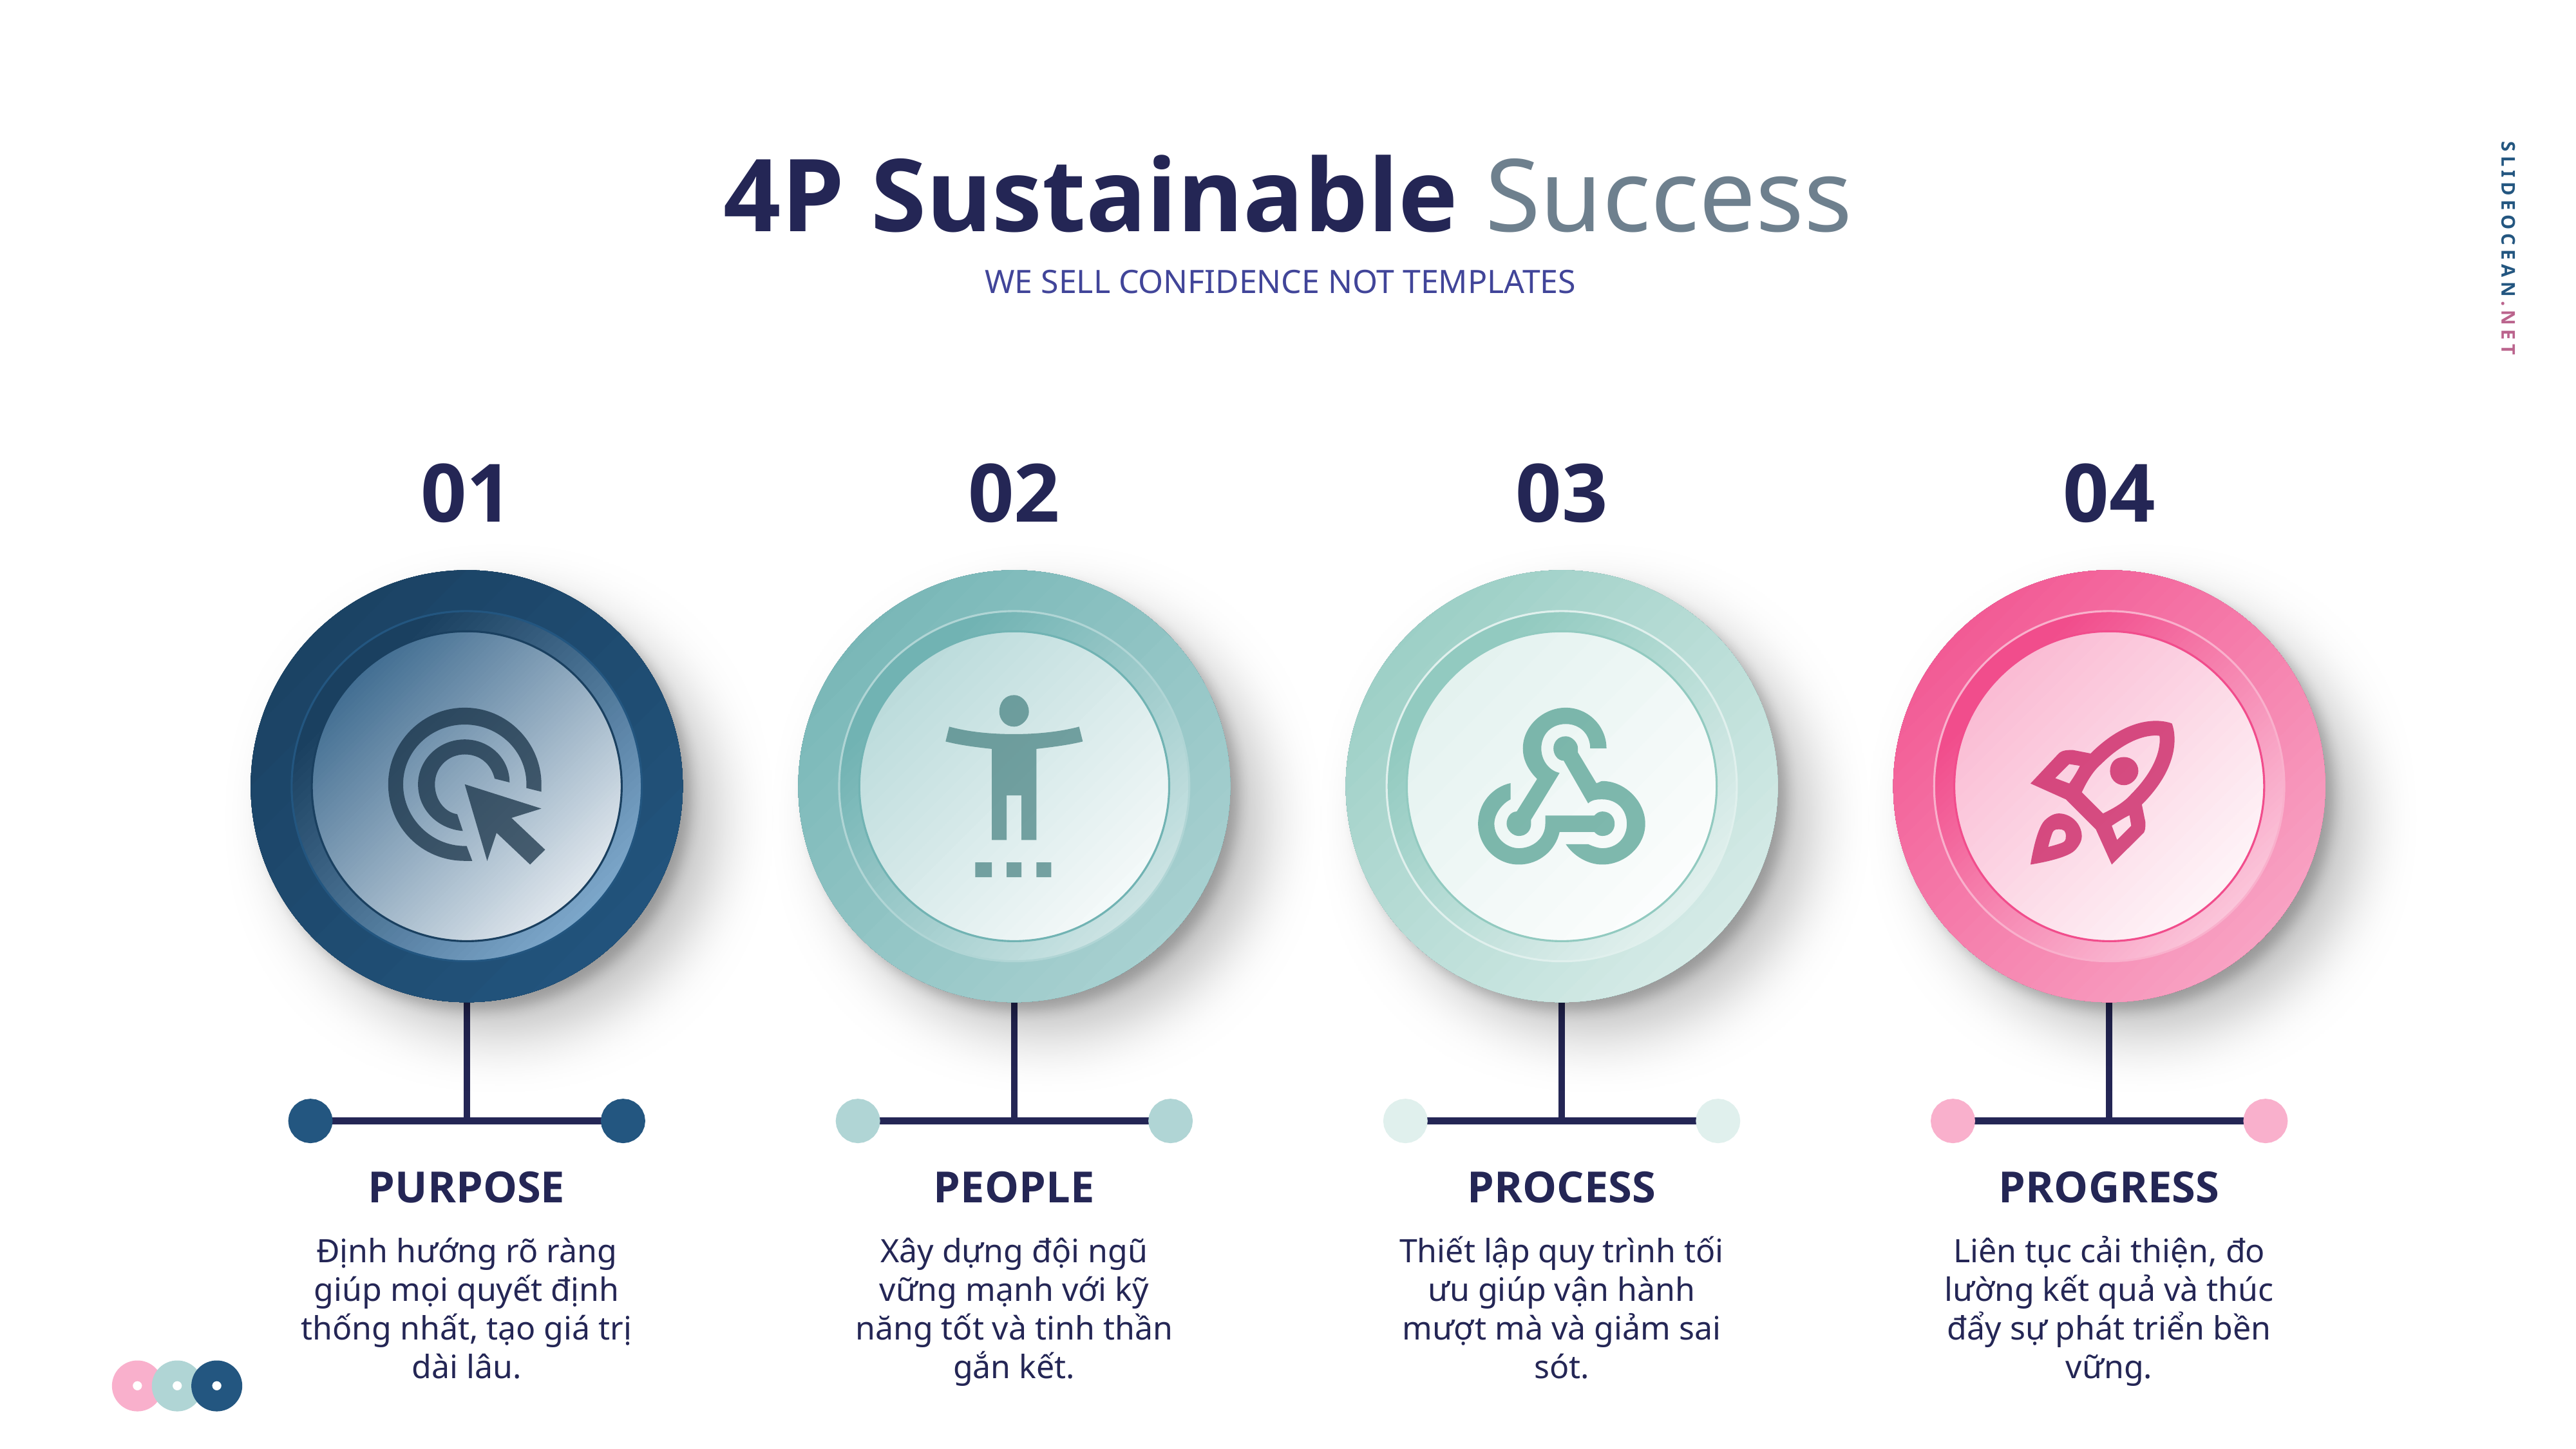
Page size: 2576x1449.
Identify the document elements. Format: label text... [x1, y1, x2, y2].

text_box WE SELL CONFIDENCE NOT TEMPLATES [975, 256, 1586, 305]
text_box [838, 1154, 1190, 1353]
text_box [797, 569, 1231, 1003]
text_box 02 [838, 437, 1189, 544]
text_box 03 [1387, 437, 1737, 544]
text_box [845, 1003, 1183, 1133]
text_box 4P Sustainable Success [714, 126, 1862, 257]
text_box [1345, 569, 1778, 1003]
text_box 04 [1934, 437, 2285, 544]
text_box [250, 569, 683, 1003]
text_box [298, 1003, 636, 1133]
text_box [1940, 1003, 2278, 1133]
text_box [1893, 569, 2326, 1003]
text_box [1386, 1154, 1738, 1392]
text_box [1933, 1154, 2285, 1392]
text_box 01 [291, 437, 642, 544]
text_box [291, 1154, 643, 1392]
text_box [1393, 1003, 1731, 1133]
